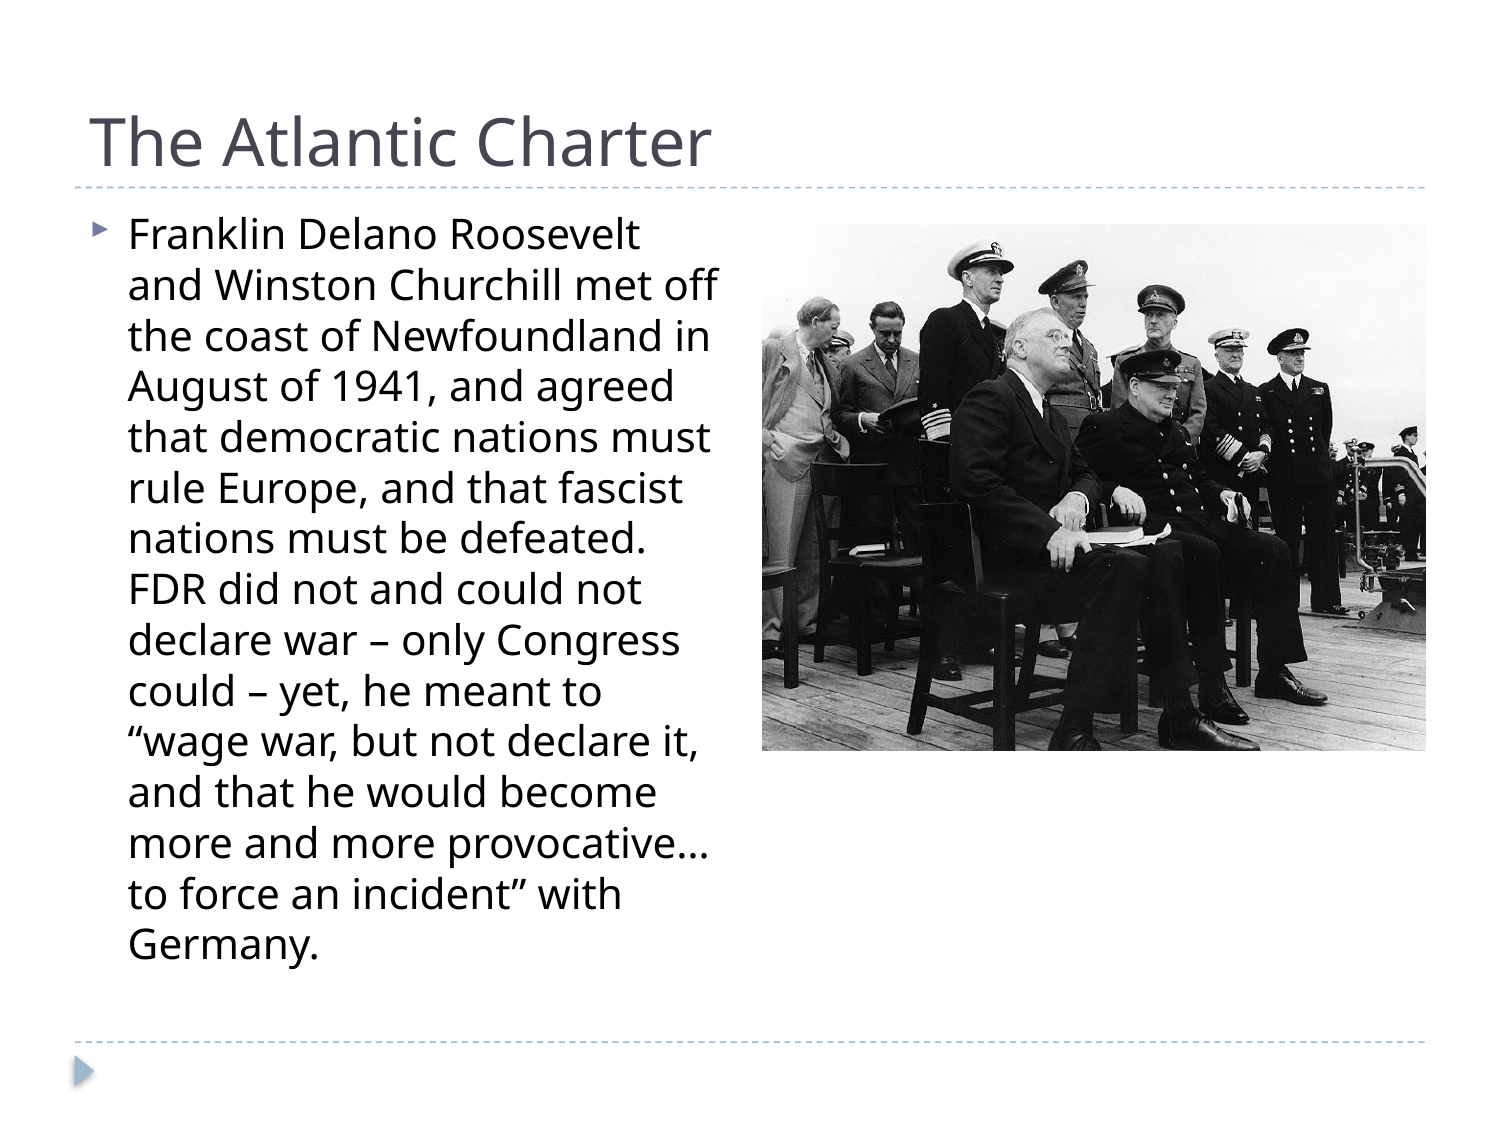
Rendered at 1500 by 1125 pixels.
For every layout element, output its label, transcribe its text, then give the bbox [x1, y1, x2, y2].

list Franklin Delano Roosevelt and Winston Churchill met off the coast of Newfoundland in August of 1941, and agreed that democratic nations must rule Europe, and that fascist nations must be defeated. FDR did not and could not declare war – only Congress could – yet, he meant to “wage war, but not declare it, and that he would become more and more provocative…to force an incident” with Germany. [75, 200, 738, 1010]
title The Atlantic Charter [75, 37, 1425, 188]
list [762, 224, 1426, 752]
